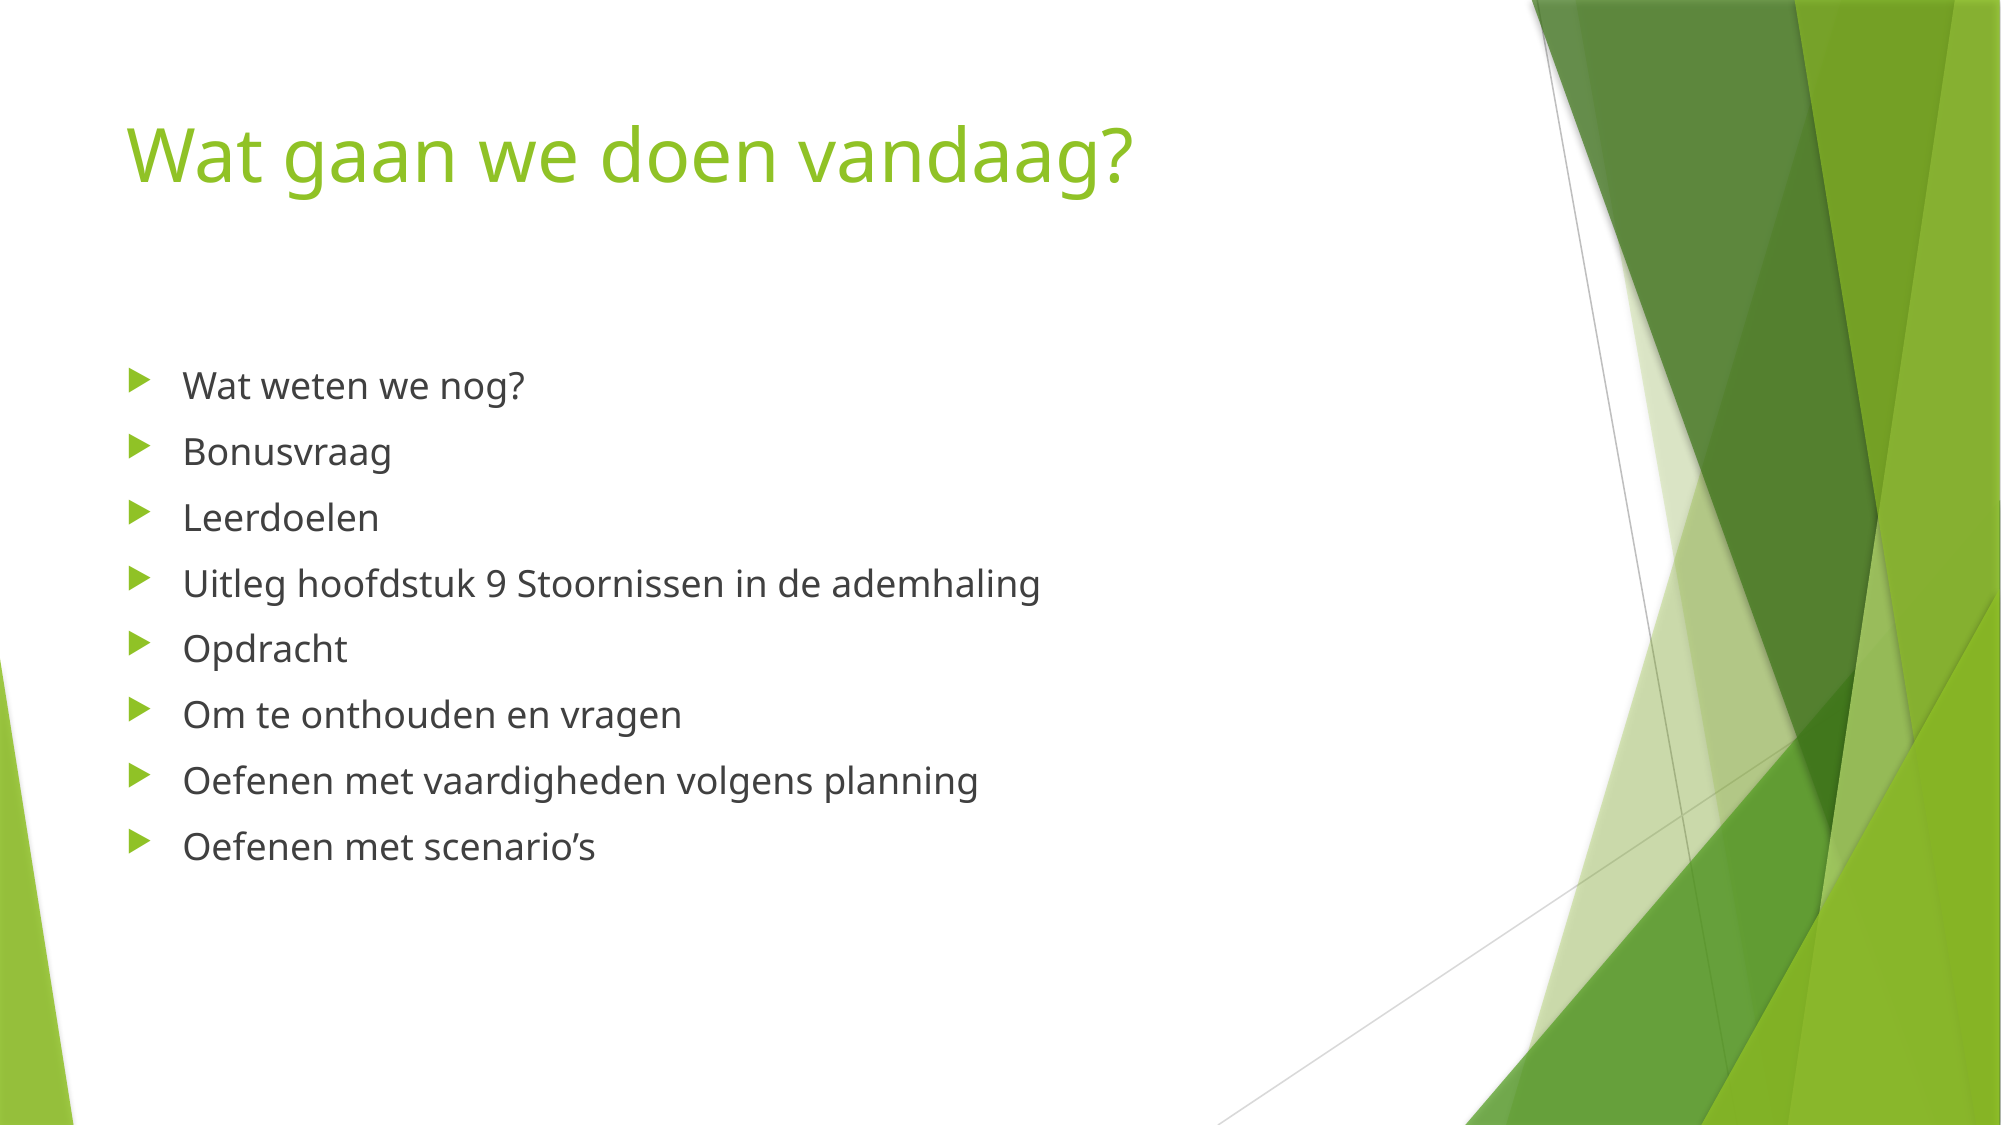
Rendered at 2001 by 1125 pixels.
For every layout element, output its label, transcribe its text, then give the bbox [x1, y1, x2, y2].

title Wat gaan we doen vandaag? [111, 99, 1522, 317]
list Wat weten we nog? Bonusvraag Leerdoelen Uitleg hoofdstuk 9 Stoornissen in de ademhaling Opdracht Om te onthouden en vragen Oefenen met vaardigheden volgens planning Oefenen met scenario’s [111, 354, 1522, 992]
